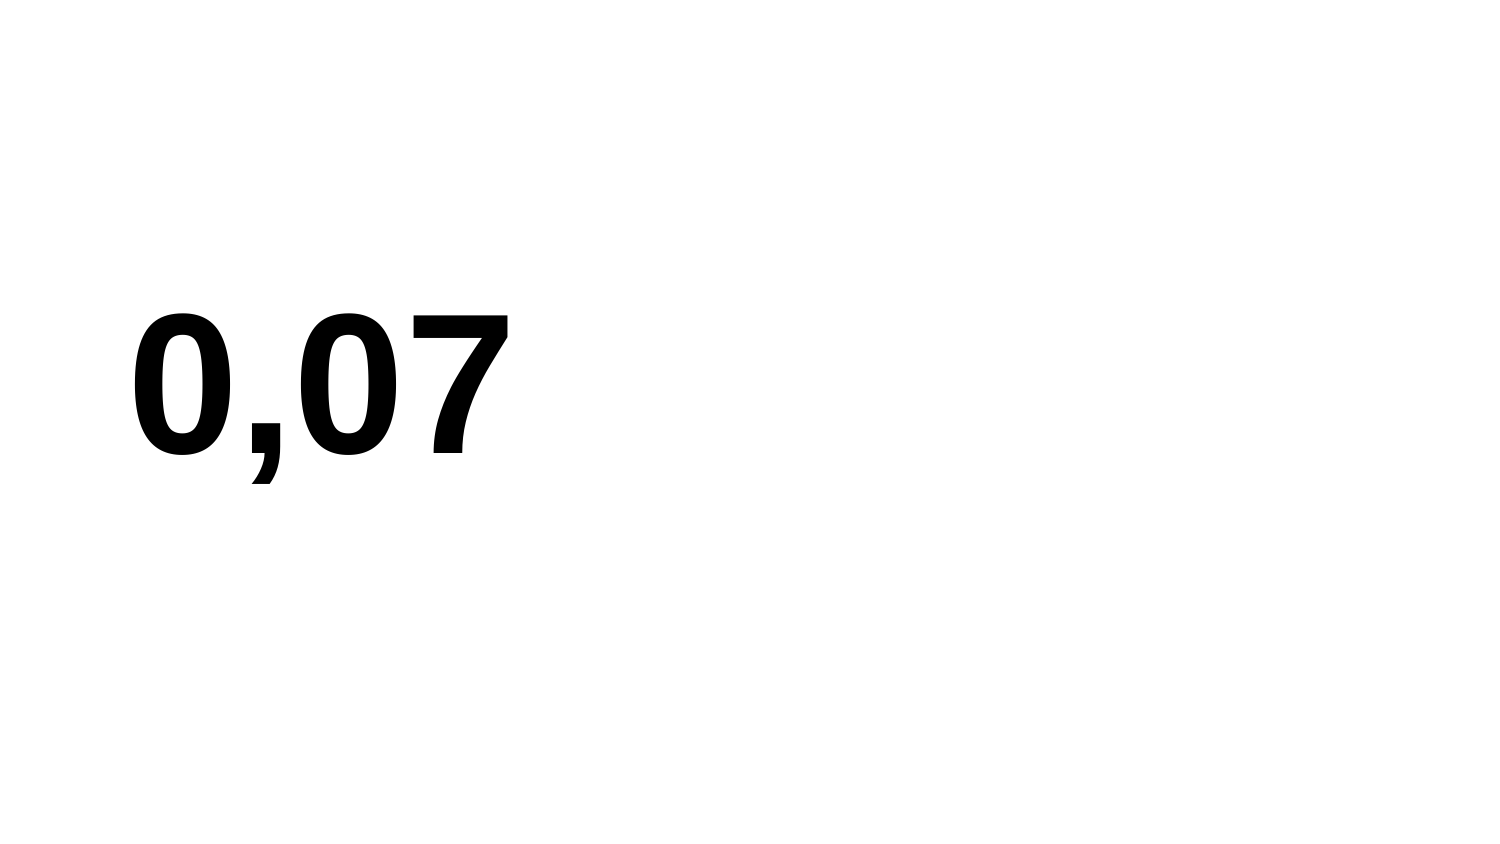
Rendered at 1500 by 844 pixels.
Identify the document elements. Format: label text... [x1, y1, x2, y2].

text_box 0,07 [112, 235, 1388, 509]
